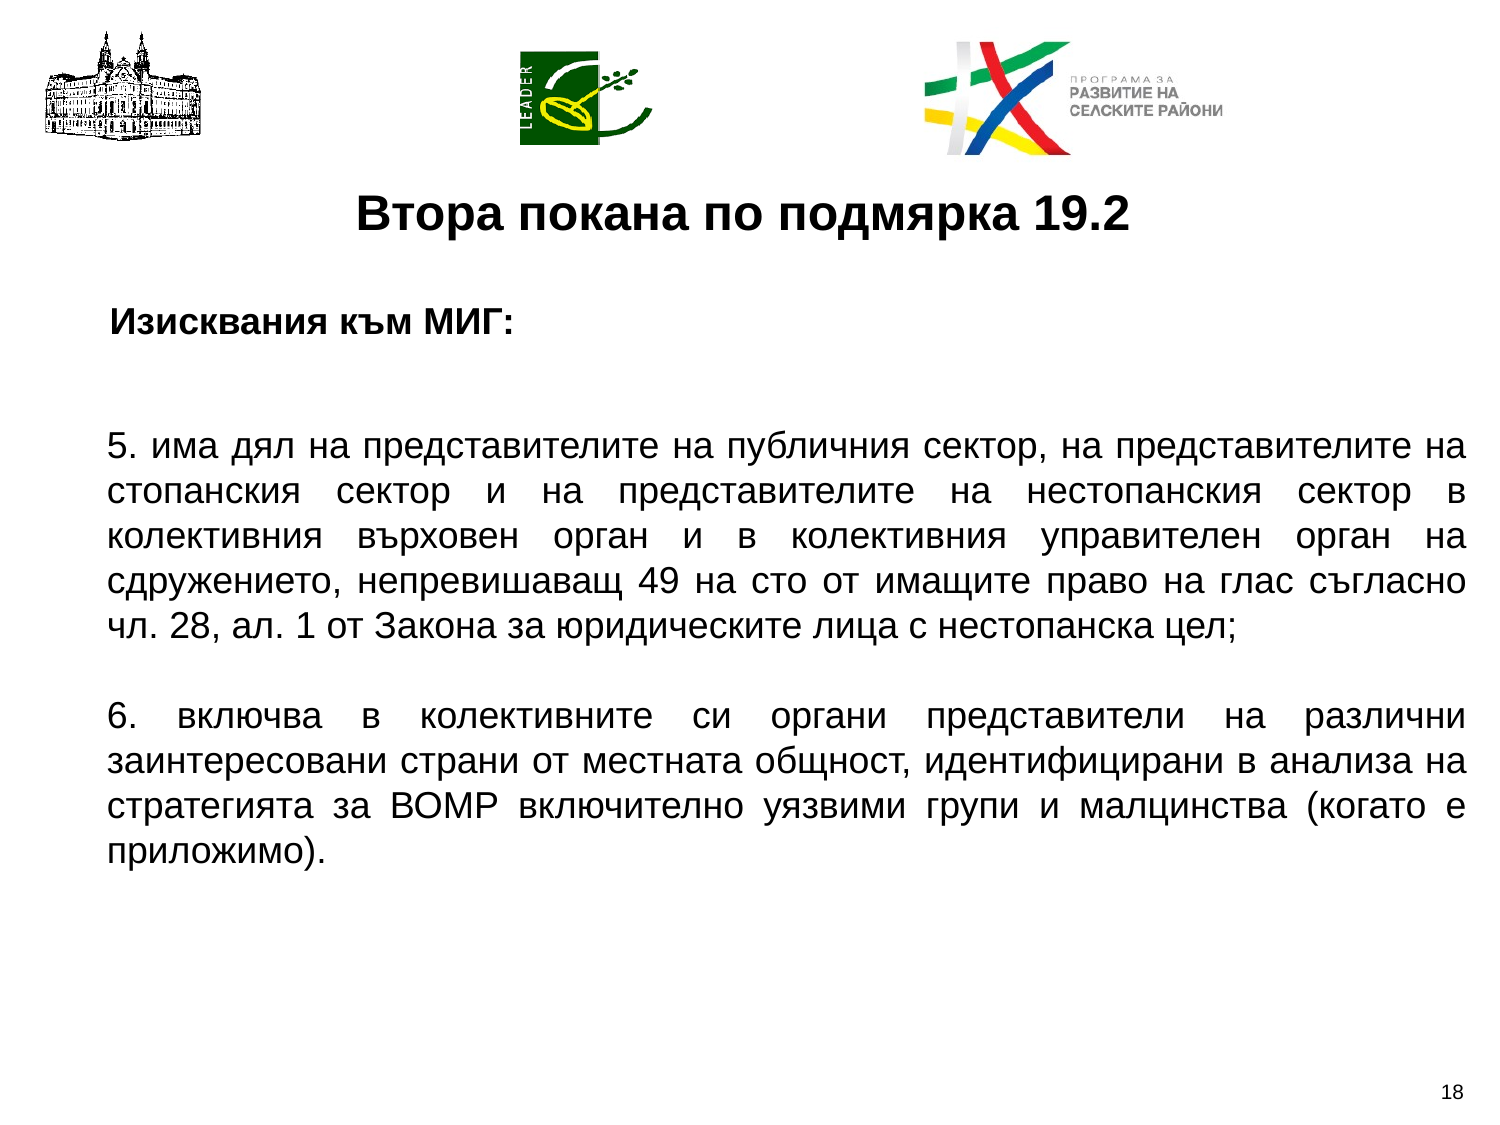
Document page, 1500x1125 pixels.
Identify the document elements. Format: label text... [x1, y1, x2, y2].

text_box Изисквания към МИГ: [94, 289, 530, 349]
picture [909, 27, 1235, 167]
text_box 5. има дял на представителите на публичния сектор, на представителите на стопанския сектор и на представителите на нестопанския сектор в колективния върховен орган и в колективния управителен орган на сдружението, непревишаващ 49 на сто от имащите право на глас съгласно чл. 28, ал. 1 от Закона за юридическите лица с нестопанска цел; 6. включва в колективните си органи представители на различни заинтересовани страни от местната общност, идентифицирани в анализа на стратегията за ВОМР включително уязвими групи и малцинства (когато е приложимо). [92, 368, 1483, 878]
slide_number 18 [1418, 1051, 1479, 1112]
picture [520, 50, 656, 145]
text_box Втора покана по подмярка 19.2 [41, 172, 1459, 248]
picture [40, 27, 207, 144]
